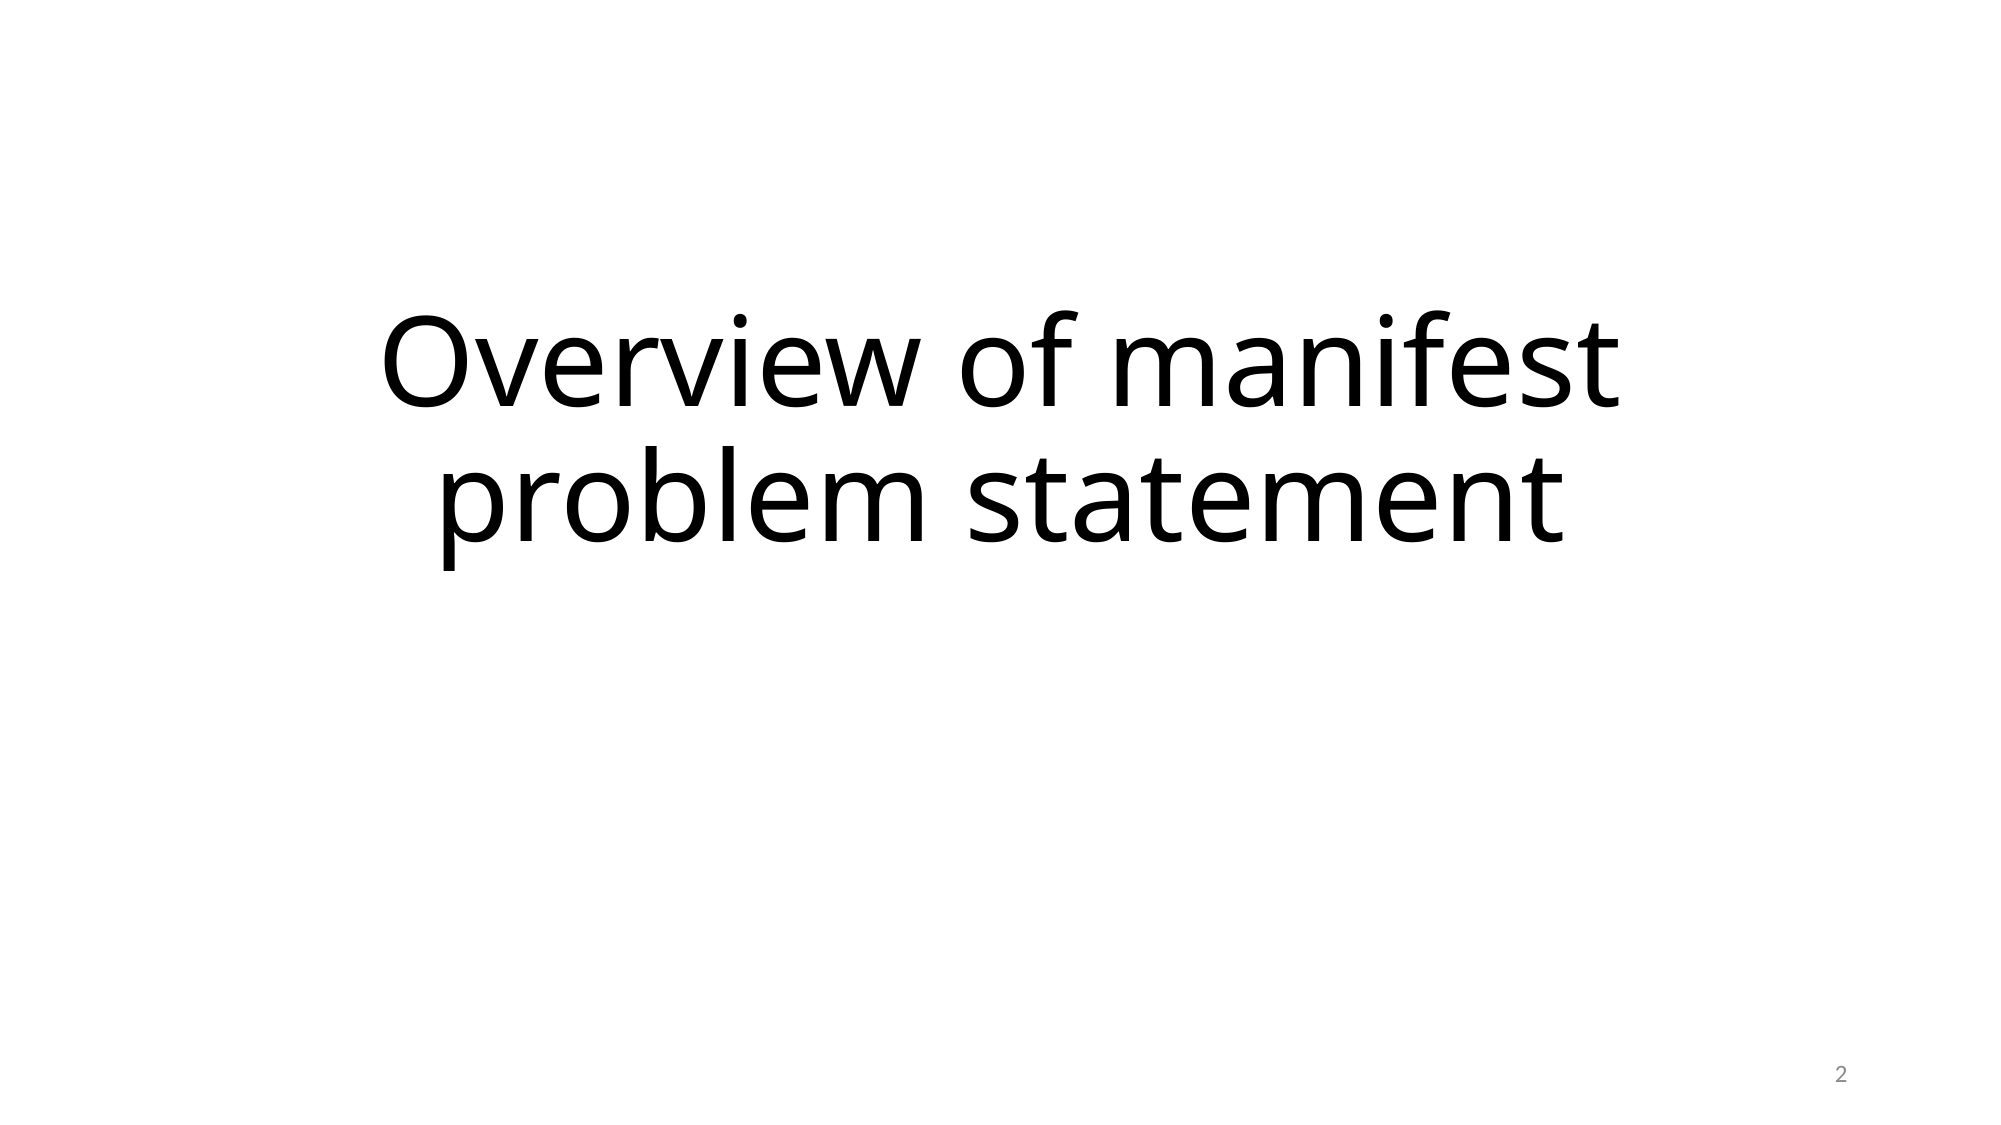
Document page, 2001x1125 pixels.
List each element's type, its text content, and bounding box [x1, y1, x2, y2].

title Overview of manifest problem statement [249, 184, 1750, 576]
slide_number 2 [1412, 1042, 1863, 1103]
